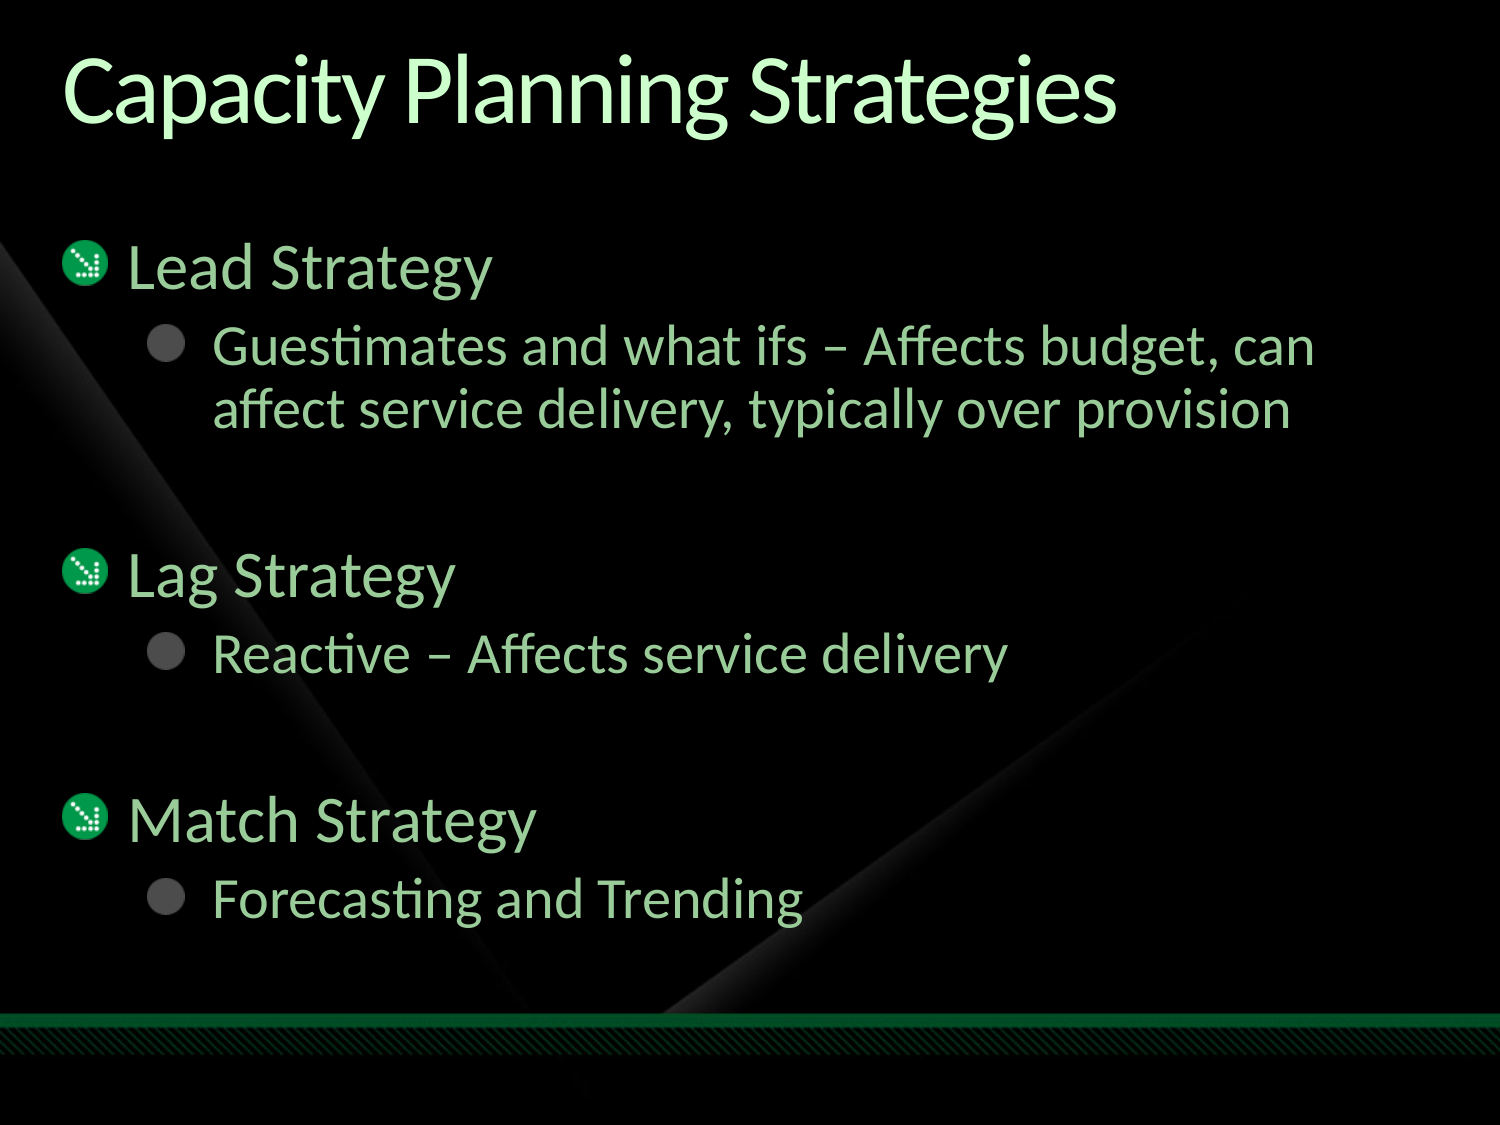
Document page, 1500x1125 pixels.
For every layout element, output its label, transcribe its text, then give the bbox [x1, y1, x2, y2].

title Capacity Planning Strategies [62, 37, 1438, 147]
list Lead Strategy Guestimates and what ifs – Affects budget, can affect service delivery, typically over provision Lag Strategy Reactive – Affects service delivery Match Strategy Forecasting and Trending [62, 231, 1438, 595]
picture [0, 0, 1500, 1125]
